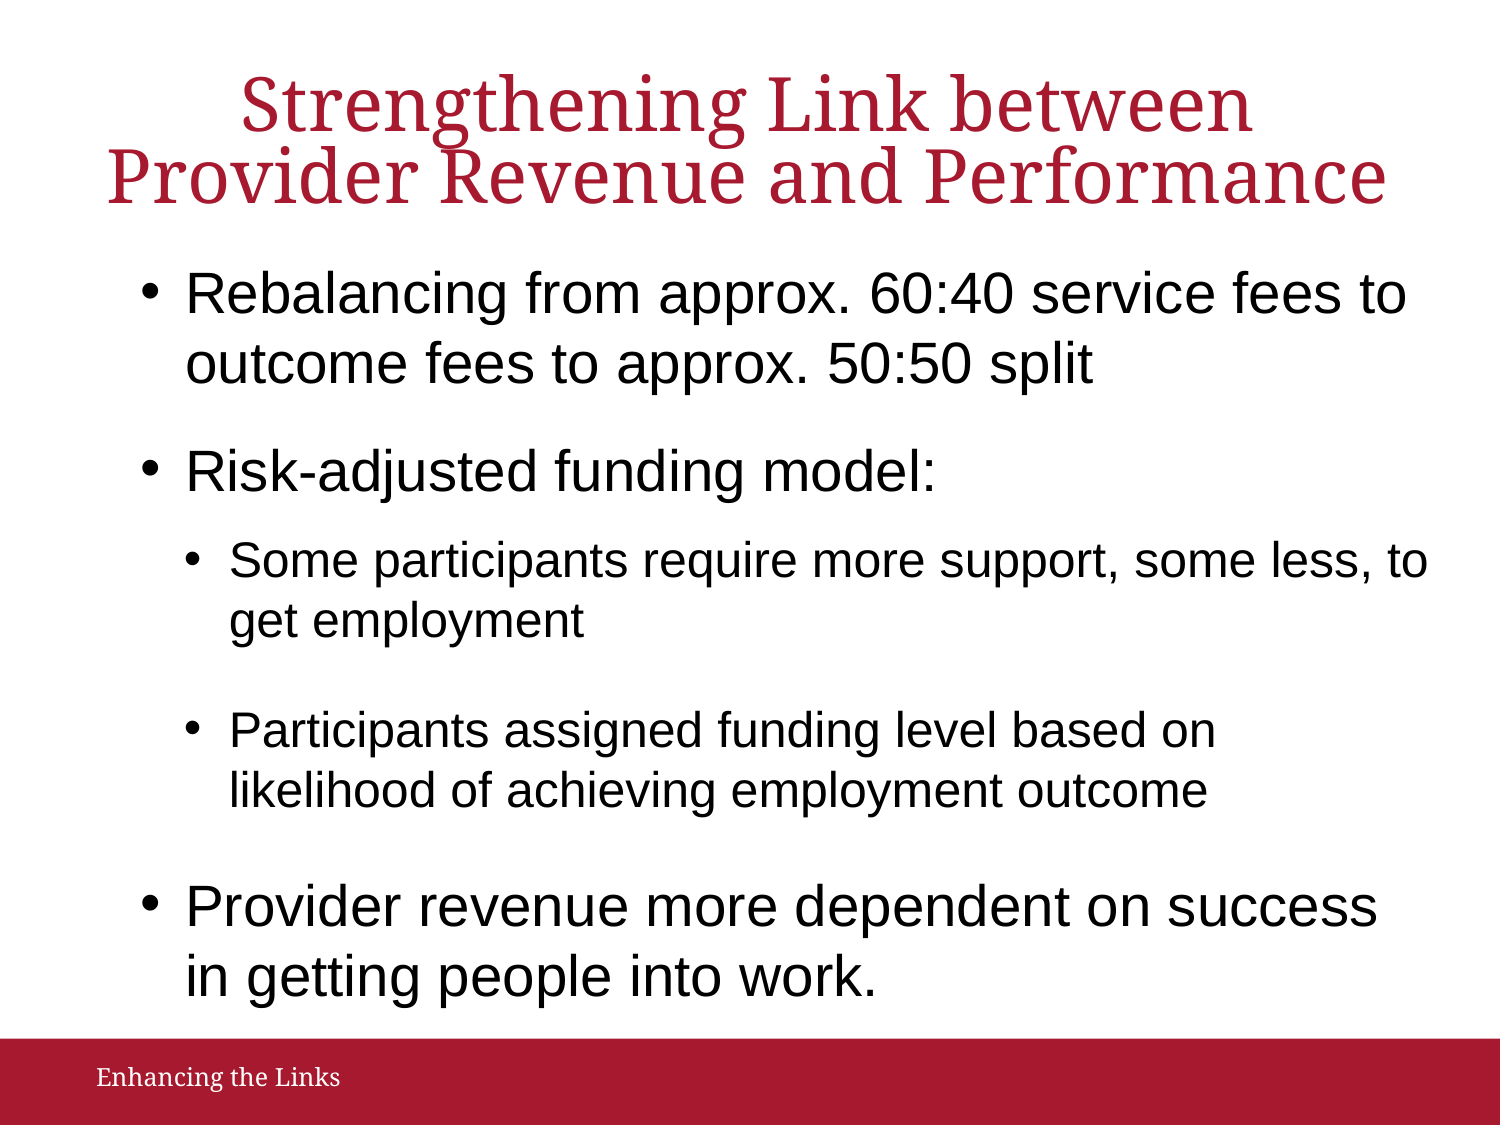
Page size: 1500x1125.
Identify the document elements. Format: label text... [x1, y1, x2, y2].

list Rebalancing from approx. 60:40 service fees to outcome fees to approx. 50:50 split Risk-adjusted funding model: Some participants require more support, some less, to get employment Participants assigned funding level based on likelihood of achieving employment outcome Provider revenue more dependent on success in getting people into work. [96, 255, 1436, 1012]
footer Enhancing the Links [96, 1048, 1164, 1109]
title Strengthening Link between Provider Revenue and Performance [94, 74, 1403, 253]
